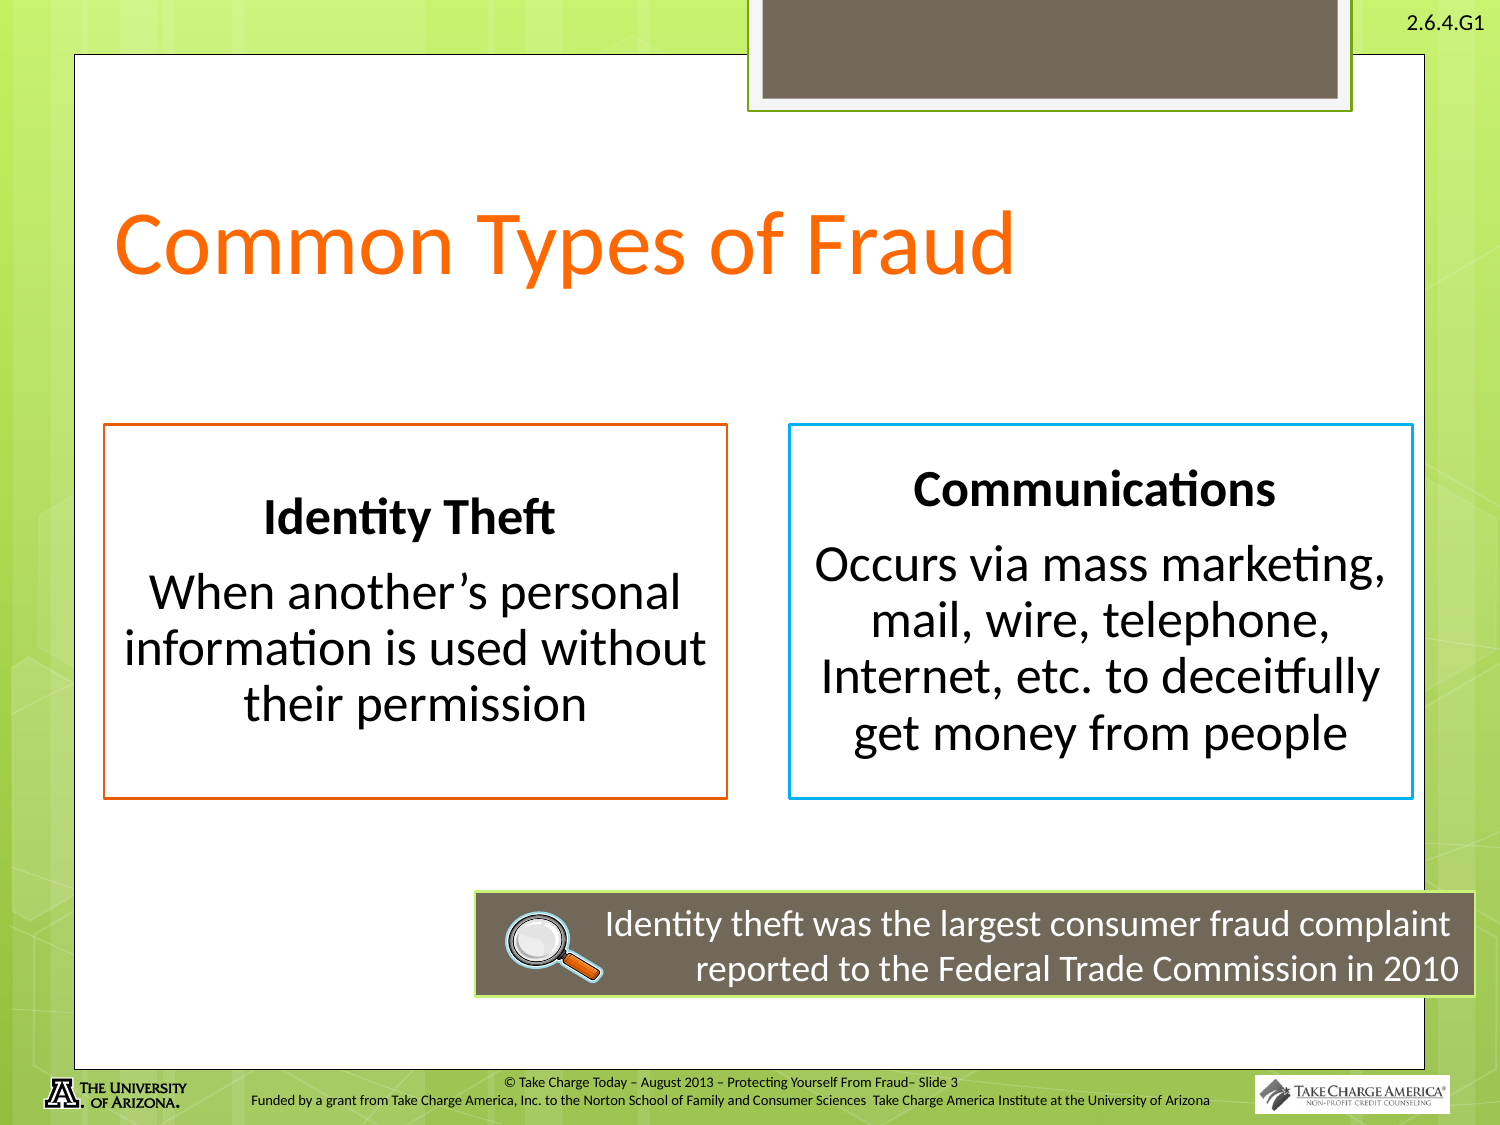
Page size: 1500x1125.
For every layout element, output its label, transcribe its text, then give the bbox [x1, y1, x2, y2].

title Common Types of Fraud [99, 112, 1253, 300]
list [103, 331, 1413, 892]
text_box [474, 891, 1476, 998]
